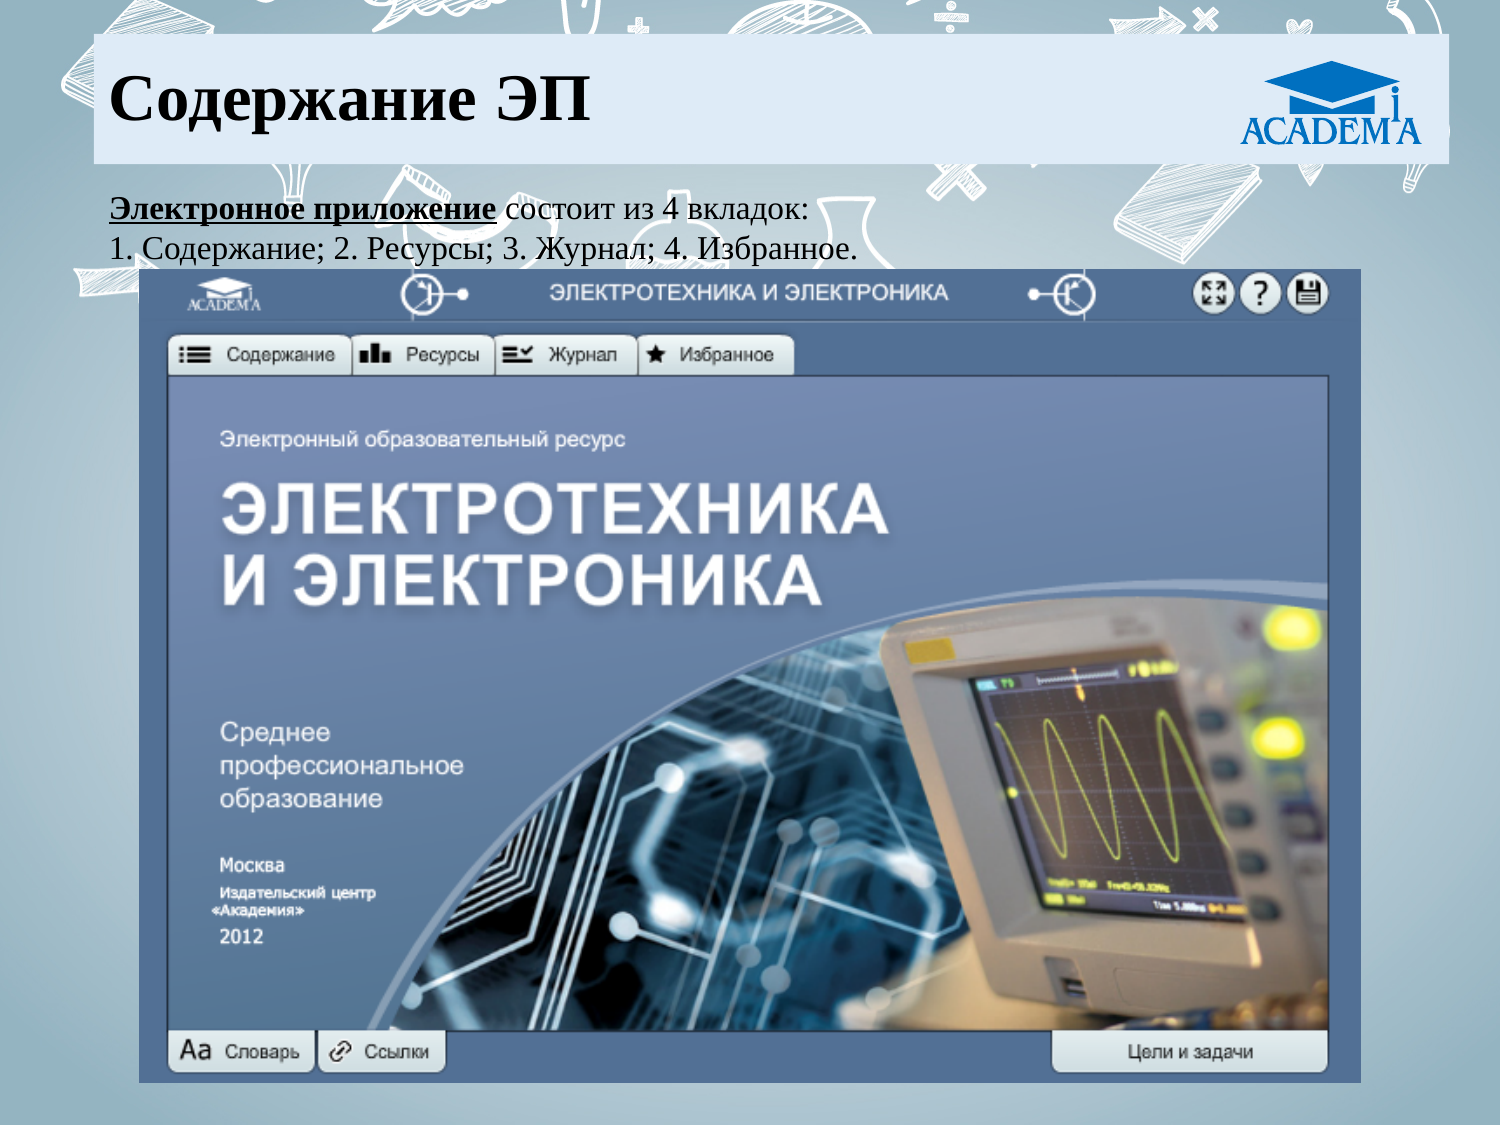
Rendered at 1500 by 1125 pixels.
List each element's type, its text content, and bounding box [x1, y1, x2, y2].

list Электронное приложение состоит из 4 вкладок: 1. Содержание; 2. Ресурсы; 3. Журнал; 4. Избранное. [93, 178, 1385, 377]
text_box Содержание ЭП [93, 33, 1450, 165]
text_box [1240, 60, 1422, 145]
picture [0, 0, 1500, 1125]
